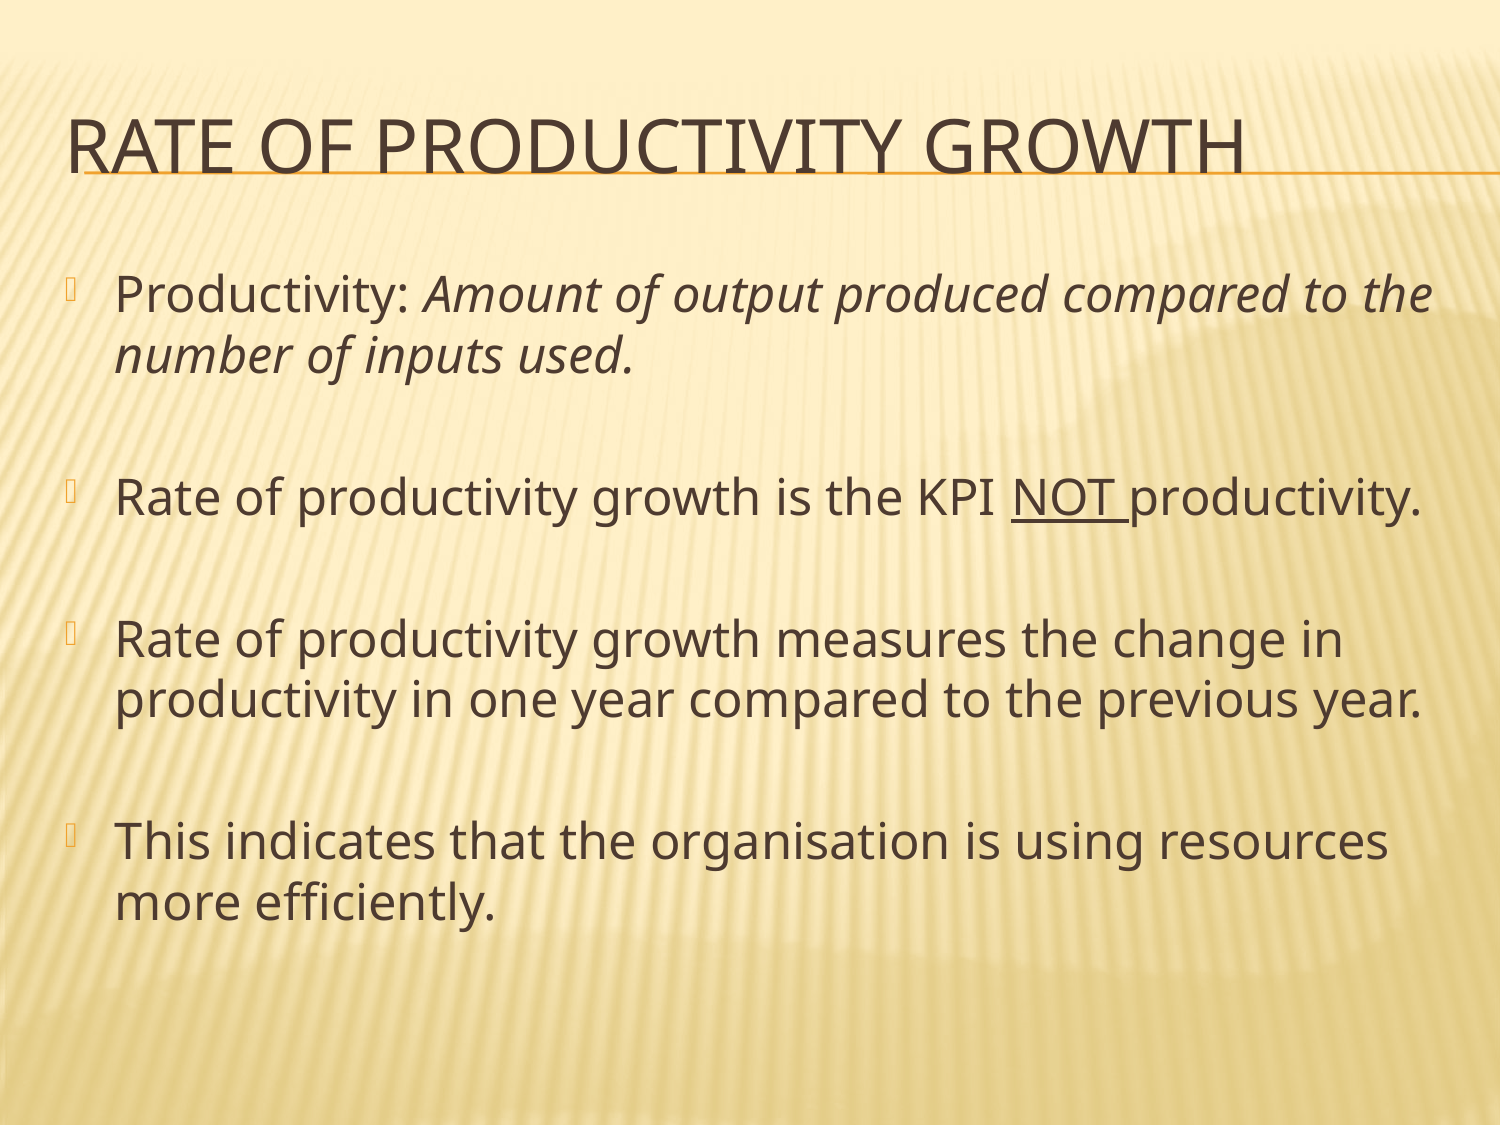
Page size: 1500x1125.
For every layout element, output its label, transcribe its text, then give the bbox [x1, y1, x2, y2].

list Productivity: Amount of output produced compared to the number of inputs used. Rate of productivity growth is the KPI NOT productivity. Rate of productivity growth measures the change in productivity in one year compared to the previous year. This indicates that the organisation is using resources more efficiently. [50, 254, 1475, 998]
title Rate of Productivity Growth [50, 75, 1475, 213]
